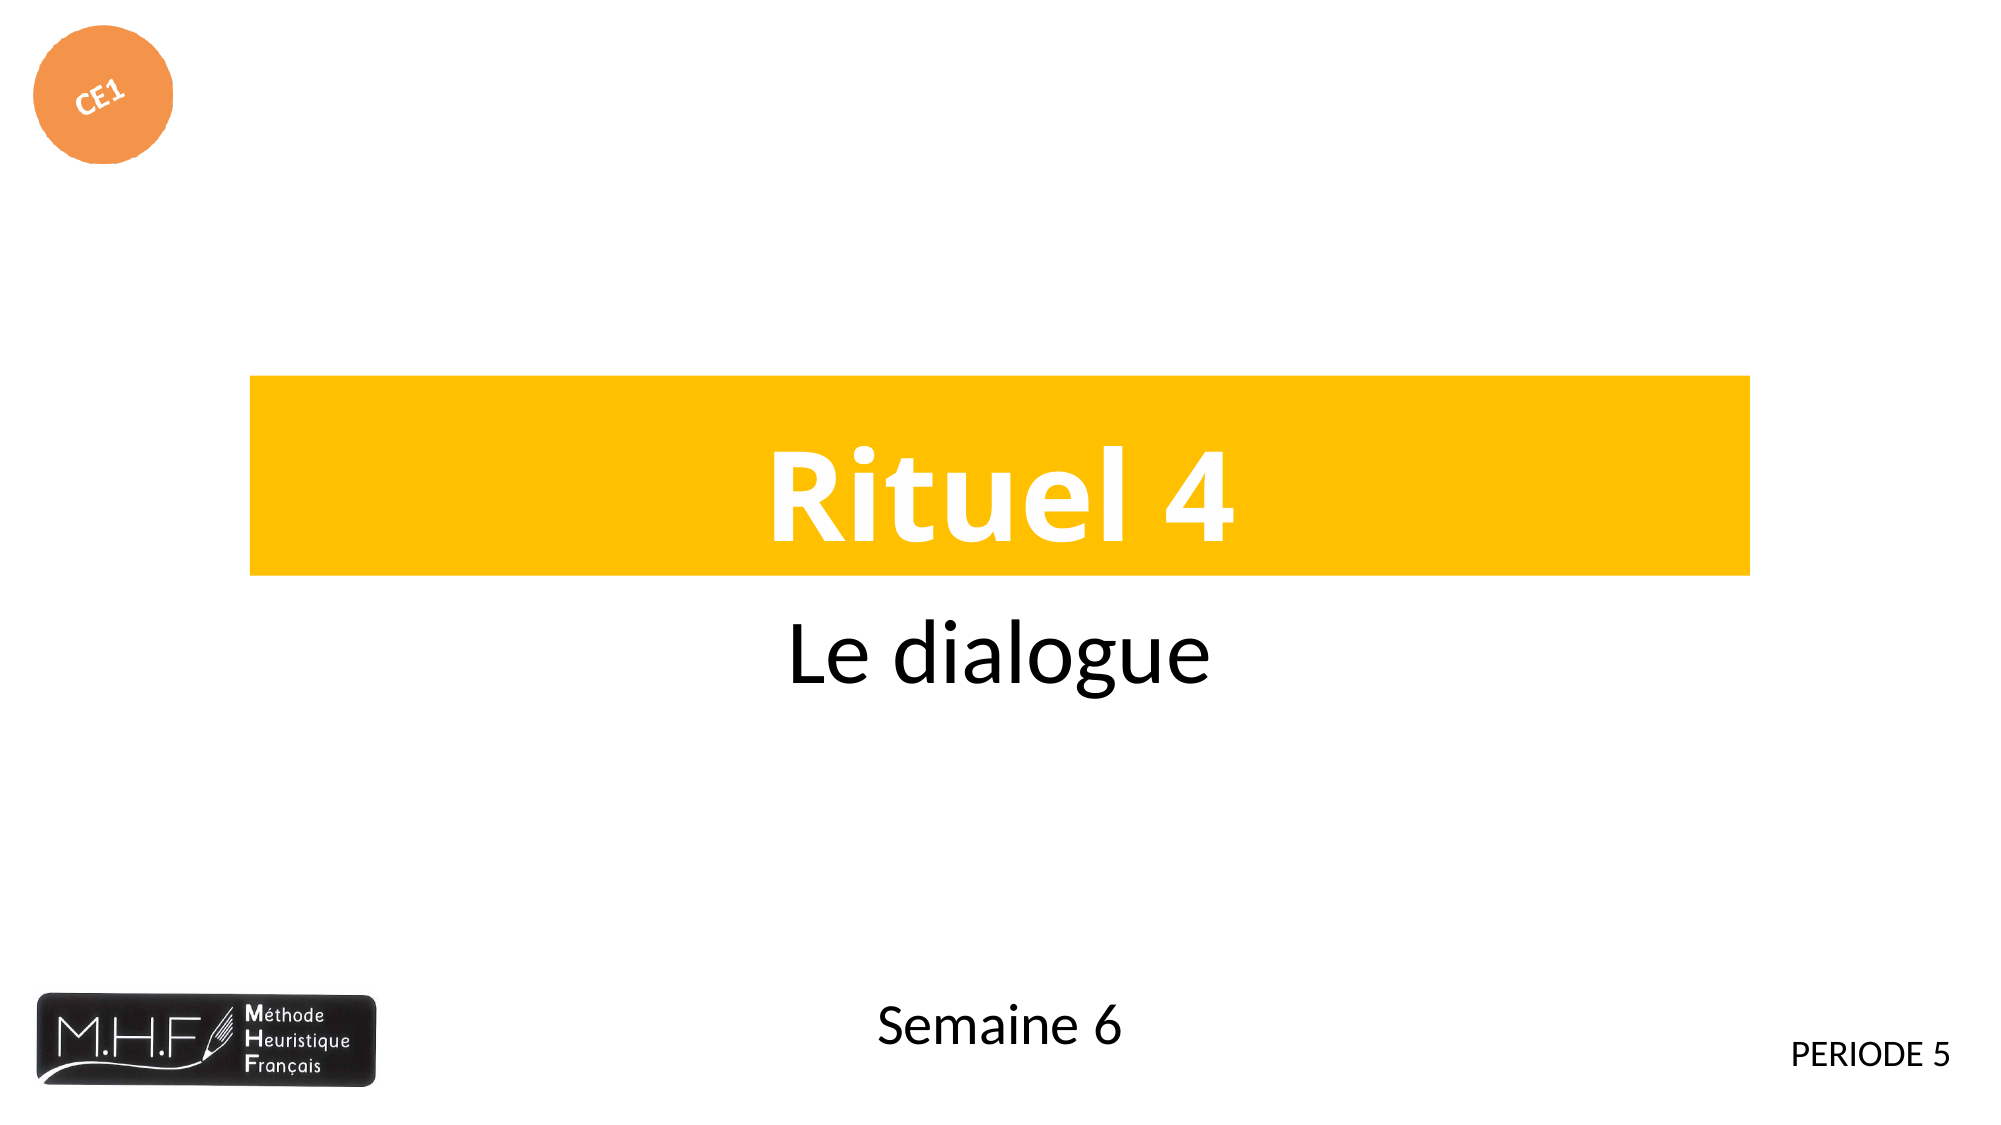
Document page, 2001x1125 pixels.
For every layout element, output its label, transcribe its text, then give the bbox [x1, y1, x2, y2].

text_box Semaine 6 [249, 987, 1750, 1118]
picture [33, 25, 173, 165]
text_box PERIODE 5 [1750, 1021, 1967, 1082]
title Rituel 4 [249, 375, 1750, 576]
picture [33, 990, 379, 1089]
subtitle Le dialogue [249, 597, 1750, 869]
